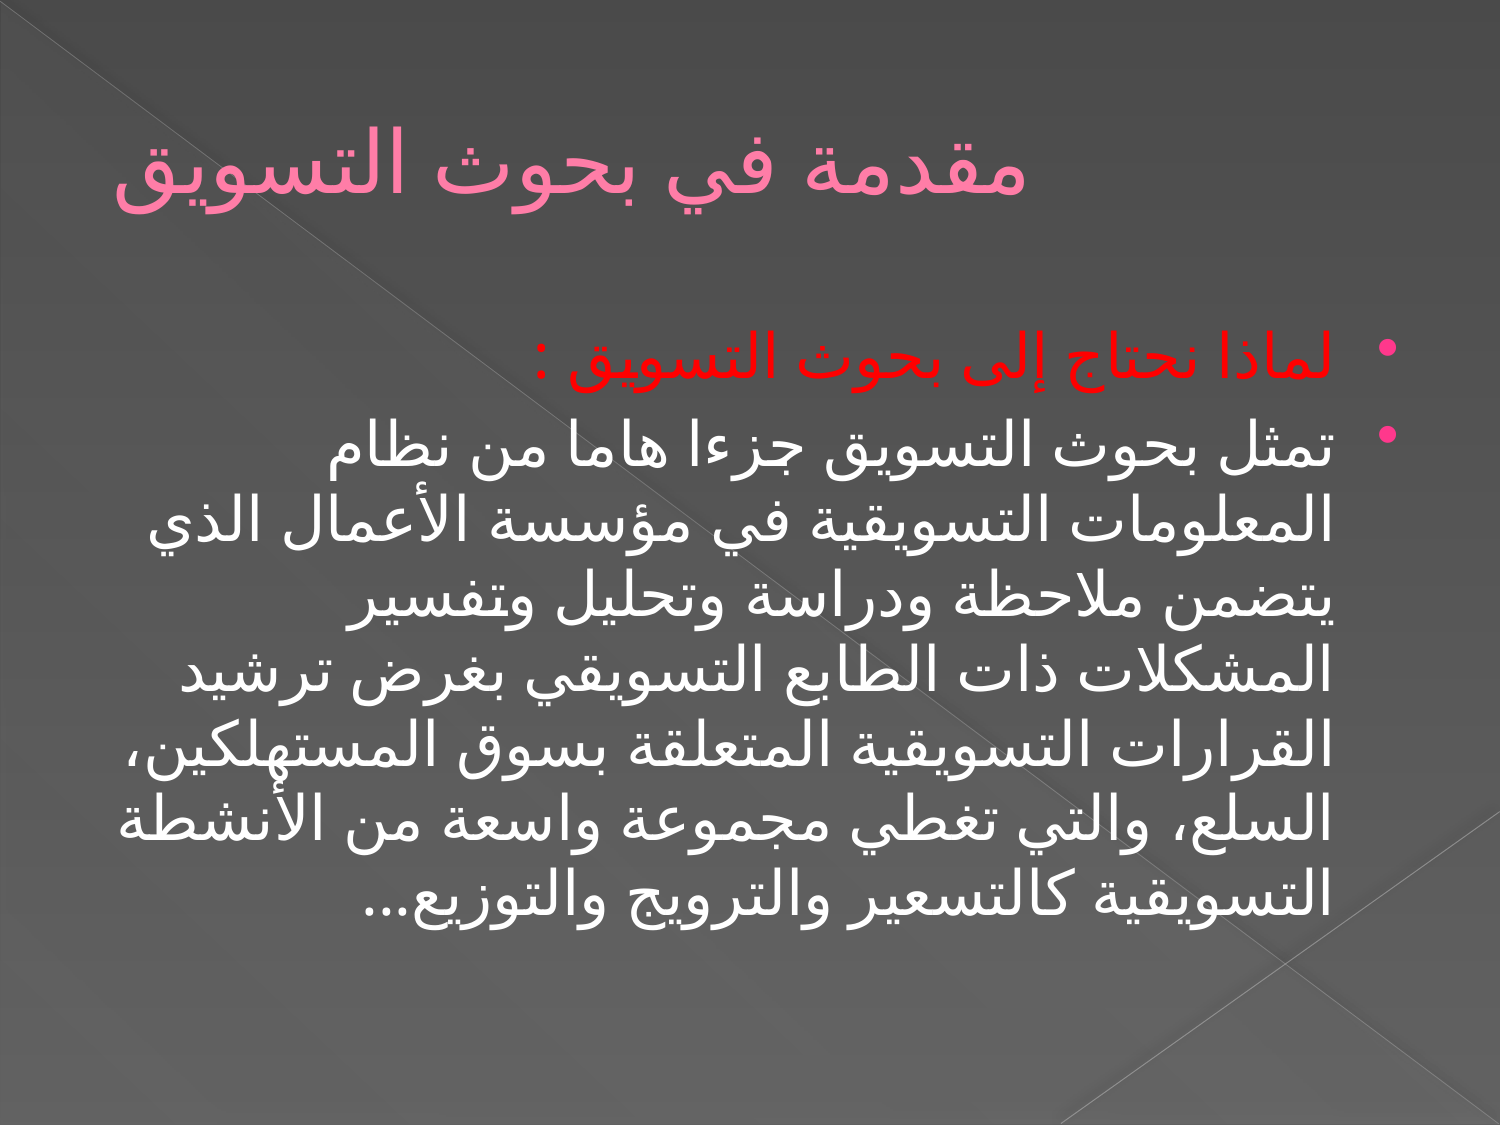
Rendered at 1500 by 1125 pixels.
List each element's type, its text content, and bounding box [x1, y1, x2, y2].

list لماذا نحتاج إلى بحوث التسويق : تمثل بحوث التسويق جزءا هاما من نظام المعلومات التسويقية في مؤسسة الأعمال الذي يتضمن ملاحظة ودراسة وتحليل وتفسير المشكلات ذات الطابع التسويقي بغرض ترشيد القرارات التسويقية المتعلقة بسوق المستهلكين، السلع، والتي تغطي مجموعة واسعة من الأنشطة التسويقية كالتسعير والترويج والتوزيع... [75, 308, 1425, 1059]
title مقدمة في بحوث التسويق [75, 43, 1425, 274]
